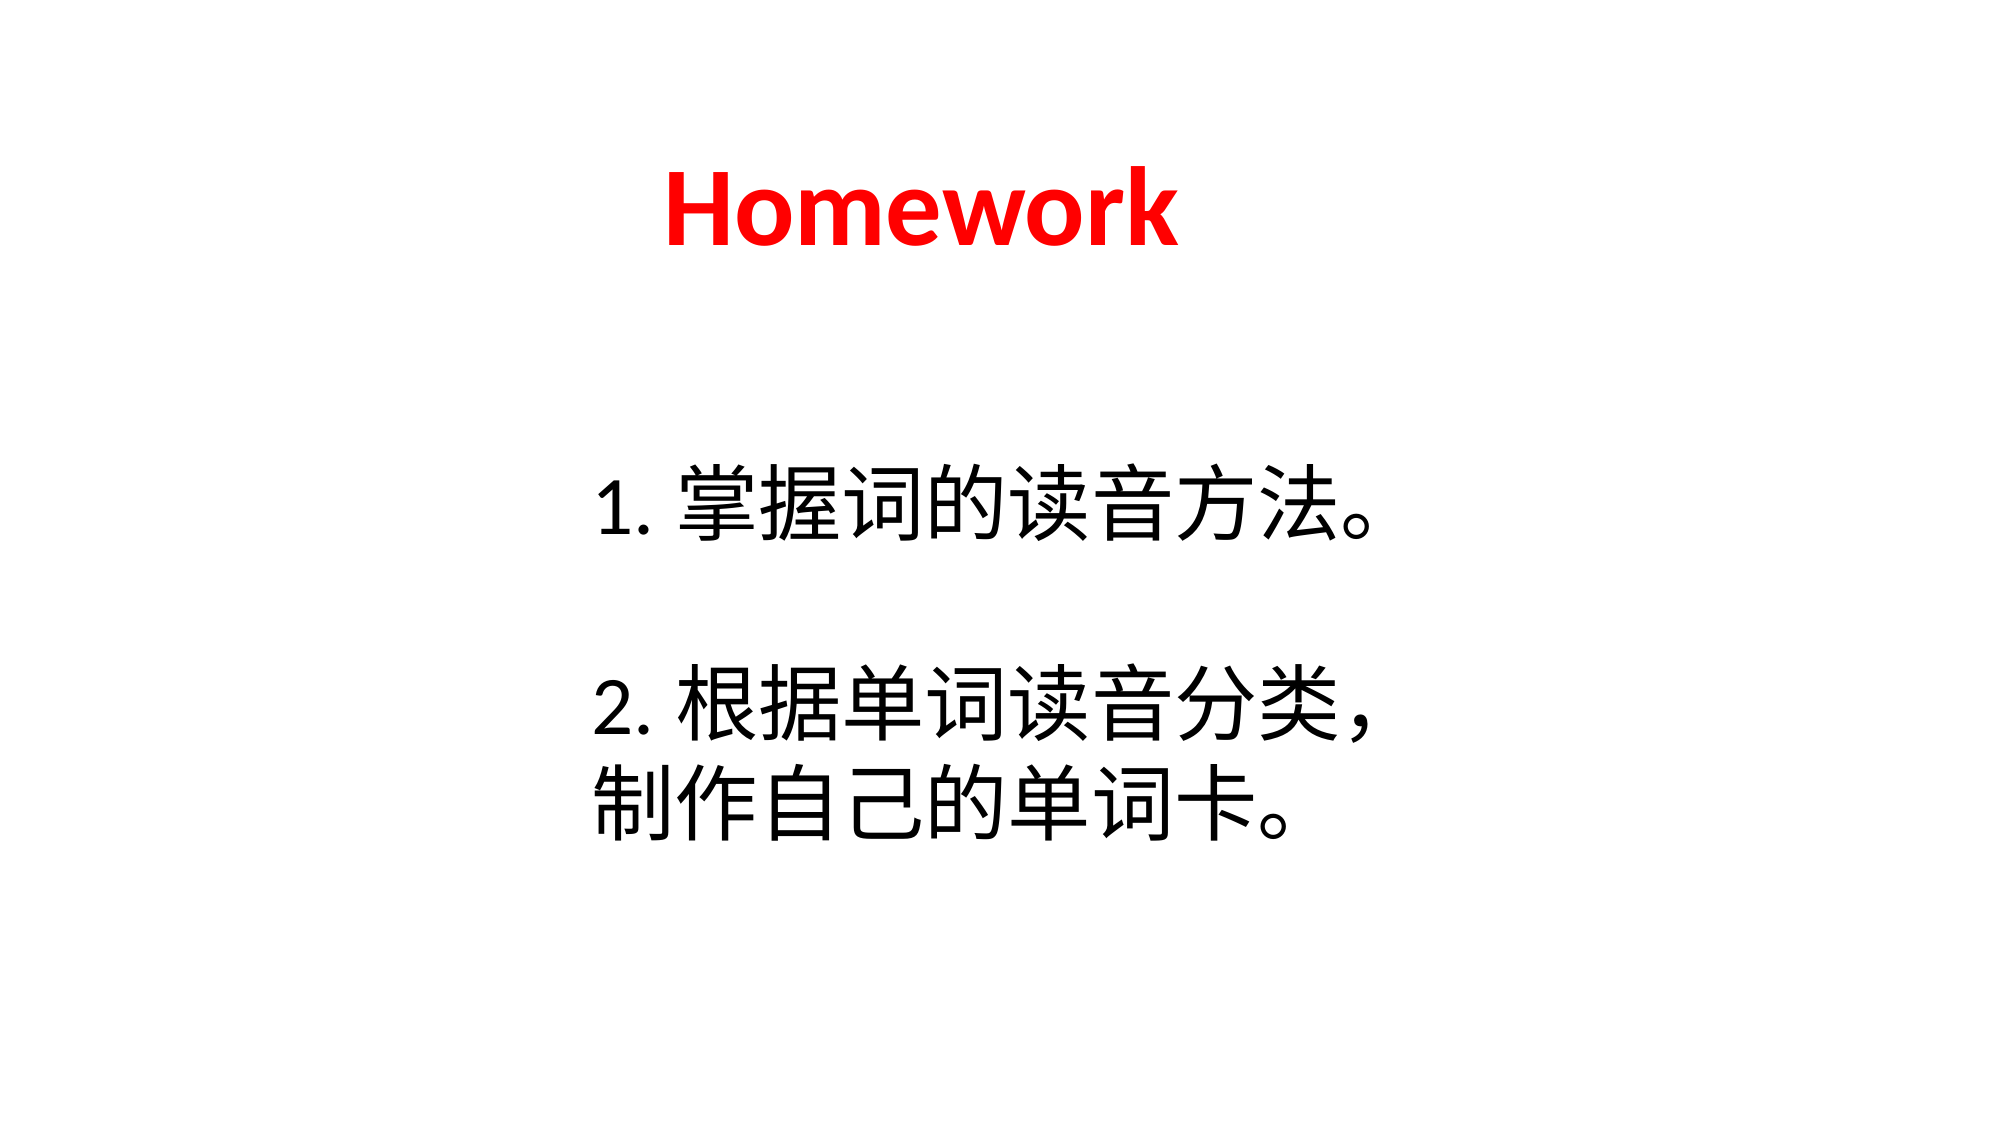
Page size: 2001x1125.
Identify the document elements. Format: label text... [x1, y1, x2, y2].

text_box Homework [648, 125, 1221, 276]
text_box 1.掌握词的读音方法。 2.根据单词读音分类， 制作自己的单词卡。 [577, 444, 1439, 859]
